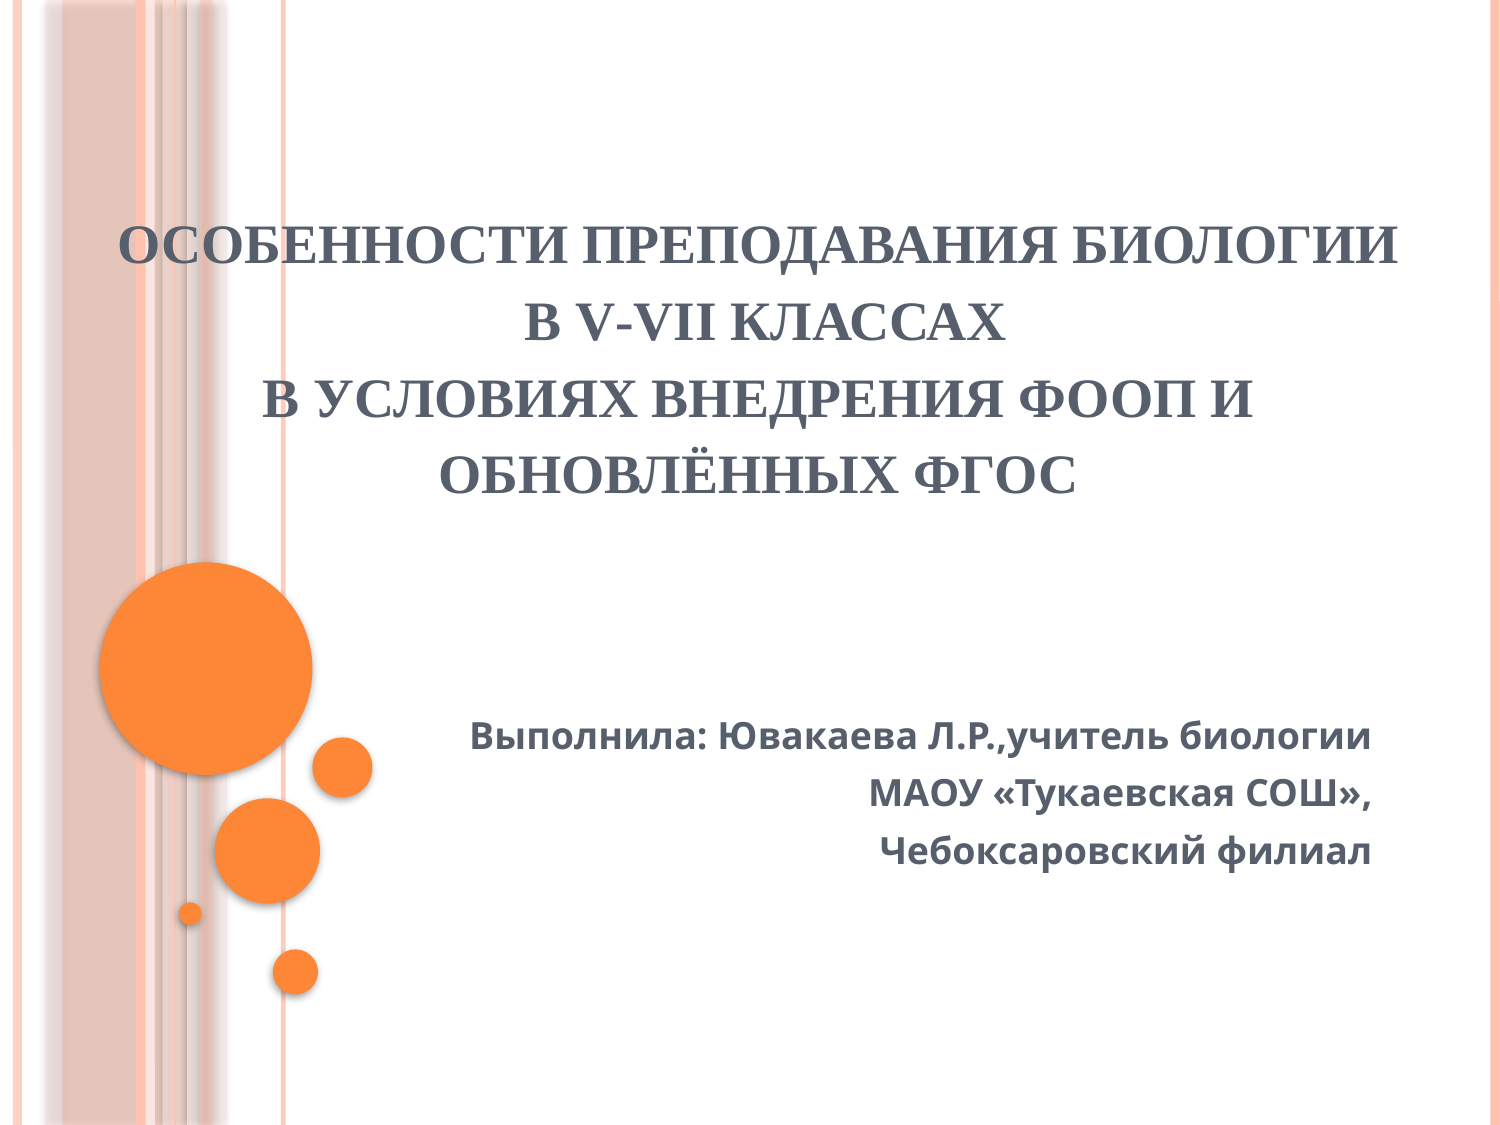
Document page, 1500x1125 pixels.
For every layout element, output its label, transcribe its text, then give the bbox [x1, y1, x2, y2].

title Особенности преподавания биологии в V-VII классах в условиях внедрения ФООП и обновлённых ФГОС [64, 184, 1453, 575]
subtitle Выполнила: Ювакаева Л.Р.,учитель биологии МАОУ «Тукаевская СОШ», Чебоксаровский филиал [375, 704, 1388, 1046]
